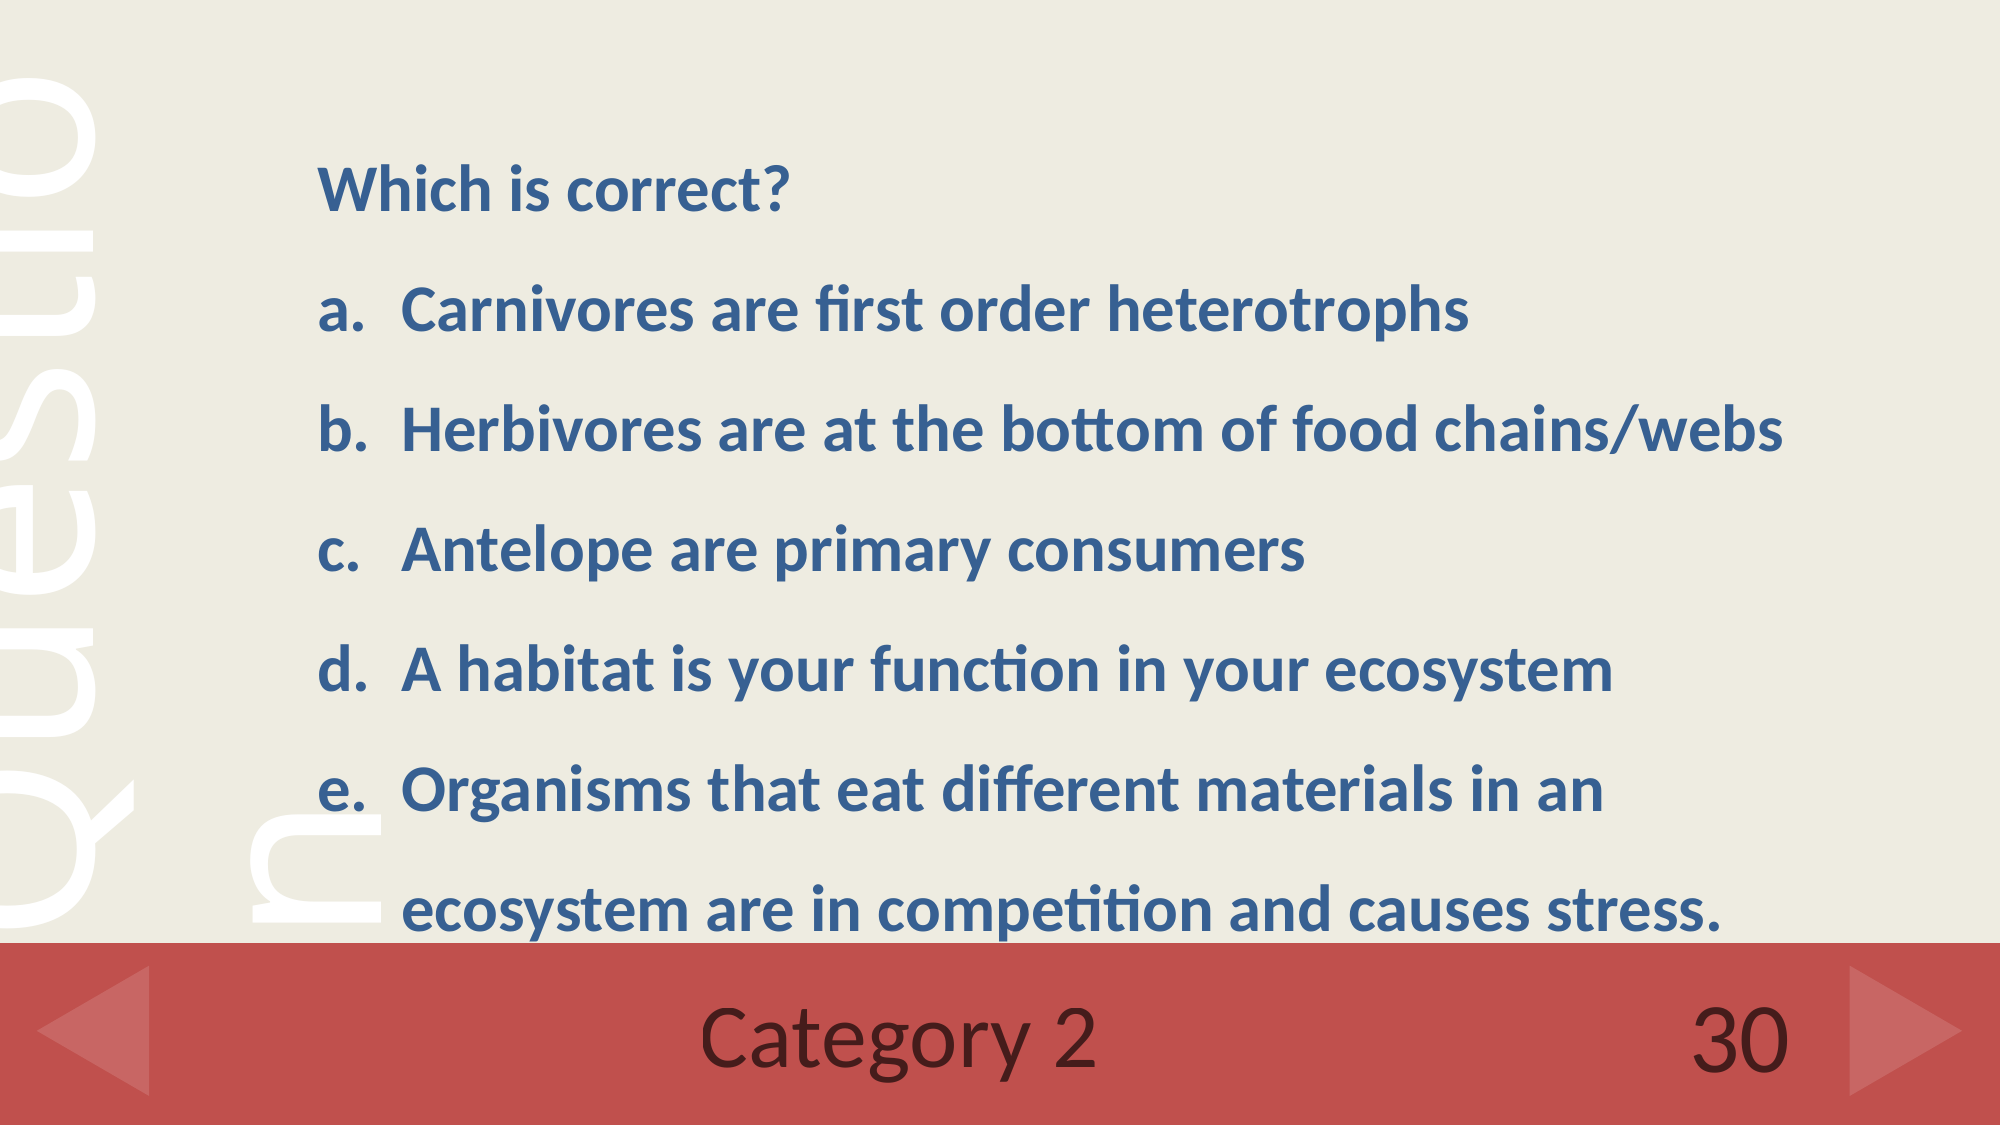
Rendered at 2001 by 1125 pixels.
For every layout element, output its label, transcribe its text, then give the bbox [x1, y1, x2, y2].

title Category 2 [0, 937, 1800, 1125]
list 30 [1800, 967, 1806, 1097]
list Which is correct? Carnivores are first order heterotrophs Herbivores are at the bottom of food chains/webs Antelope are primary consumers A habitat is your function in your ecosystem Organisms that eat different materials in an ecosystem are in competition and causes stress. [302, 126, 1881, 924]
